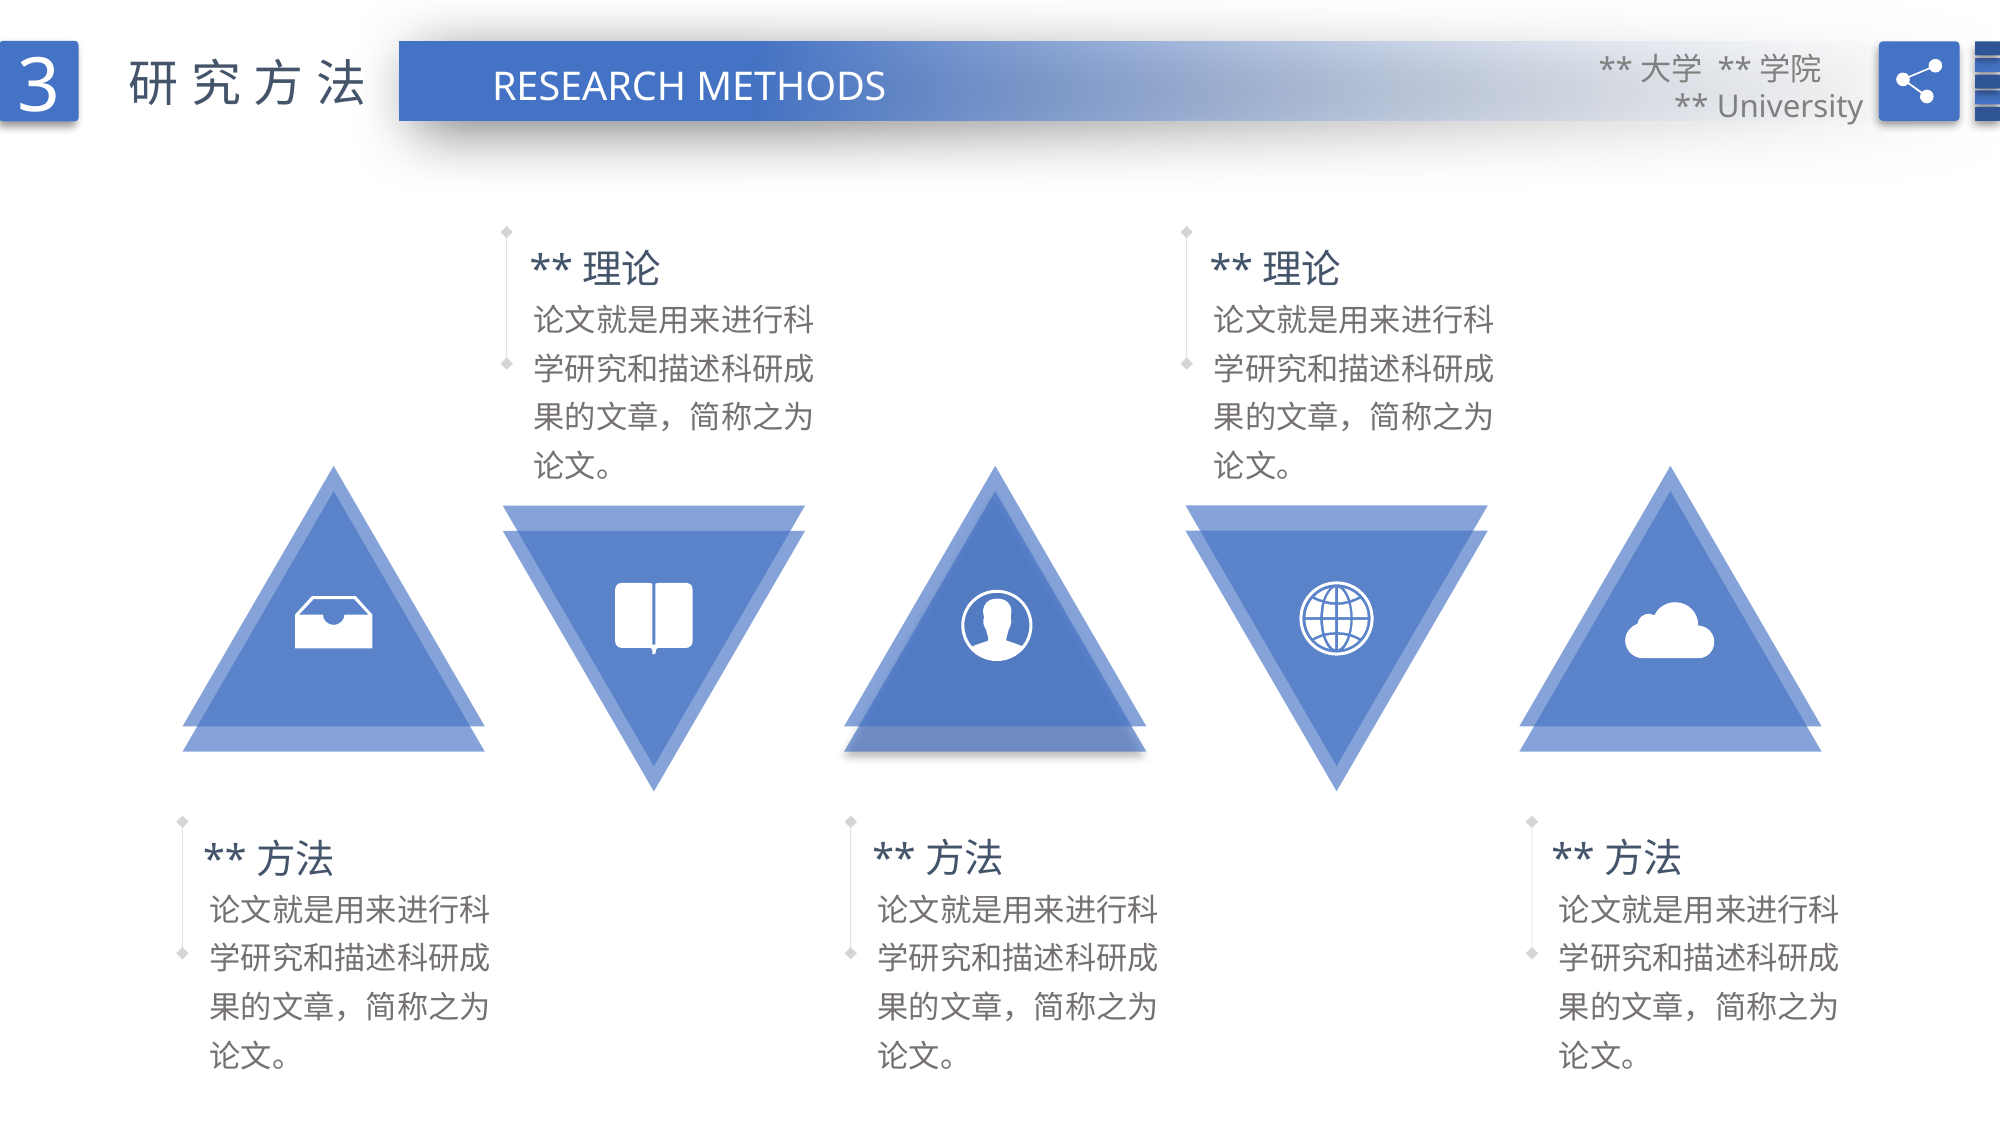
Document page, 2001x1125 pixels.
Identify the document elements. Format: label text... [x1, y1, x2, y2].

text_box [1522, 41, 2000, 136]
text_box 研究方法 [113, 43, 382, 119]
text_box **方法 [1536, 810, 1699, 888]
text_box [182, 465, 485, 752]
text_box [399, 40, 2000, 122]
text_box 论文就是用来进行科学研究和描述科研成果的文章，简称之为论文。 [1198, 281, 1511, 492]
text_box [844, 465, 1147, 752]
text_box 论文就是用来进行科学研究和描述科研成果的文章，简称之为论文。 [194, 871, 507, 1081]
text_box 论文就是用来进行科学研究和描述科研成果的文章，简称之为论文。 [862, 871, 1175, 1081]
text_box 论文就是用来进行科学研究和描述科研成果的文章，简称之为论文。 [518, 281, 831, 492]
text_box **方法 [857, 810, 1020, 888]
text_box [1519, 465, 1822, 752]
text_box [1299, 581, 1374, 656]
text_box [502, 505, 806, 792]
text_box RESEARCH METHODS [476, 53, 902, 116]
text_box **方法 [188, 812, 351, 889]
text_box 3 [0, 39, 80, 123]
text_box 论文就是用来进行科学研究和描述科研成果的文章，简称之为论文。 [1543, 871, 1856, 1081]
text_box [1185, 505, 1488, 792]
text_box **理论 [1194, 222, 1357, 299]
text_box **理论 [514, 222, 677, 299]
